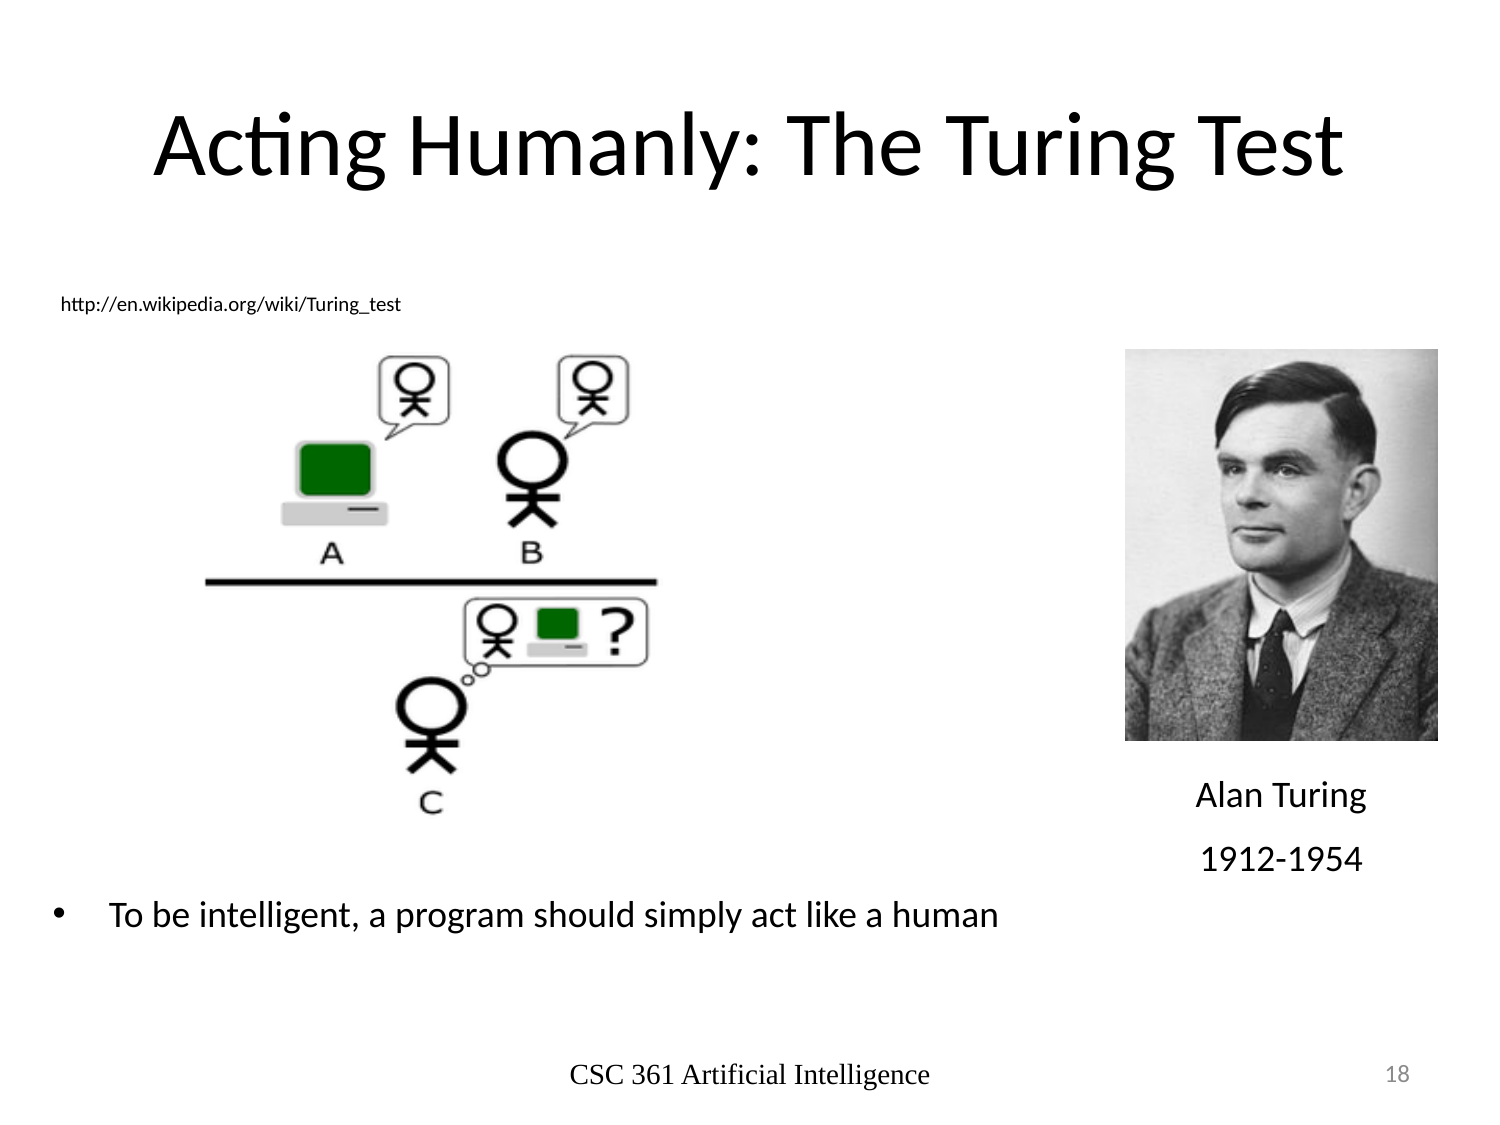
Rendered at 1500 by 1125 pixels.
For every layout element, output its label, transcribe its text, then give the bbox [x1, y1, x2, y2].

title Acting Humanly: The Turing Test [75, 45, 1425, 233]
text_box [1124, 349, 1438, 892]
slide_number 18 [1074, 1042, 1425, 1103]
list To be intelligent, a program should simply act like a human [37, 891, 1075, 1042]
picture [203, 349, 663, 839]
footer CSC 361 Artificial Intelligence [512, 1042, 988, 1103]
text_box http://en.wikipedia.org/wiki/Turing_test [45, 283, 659, 324]
